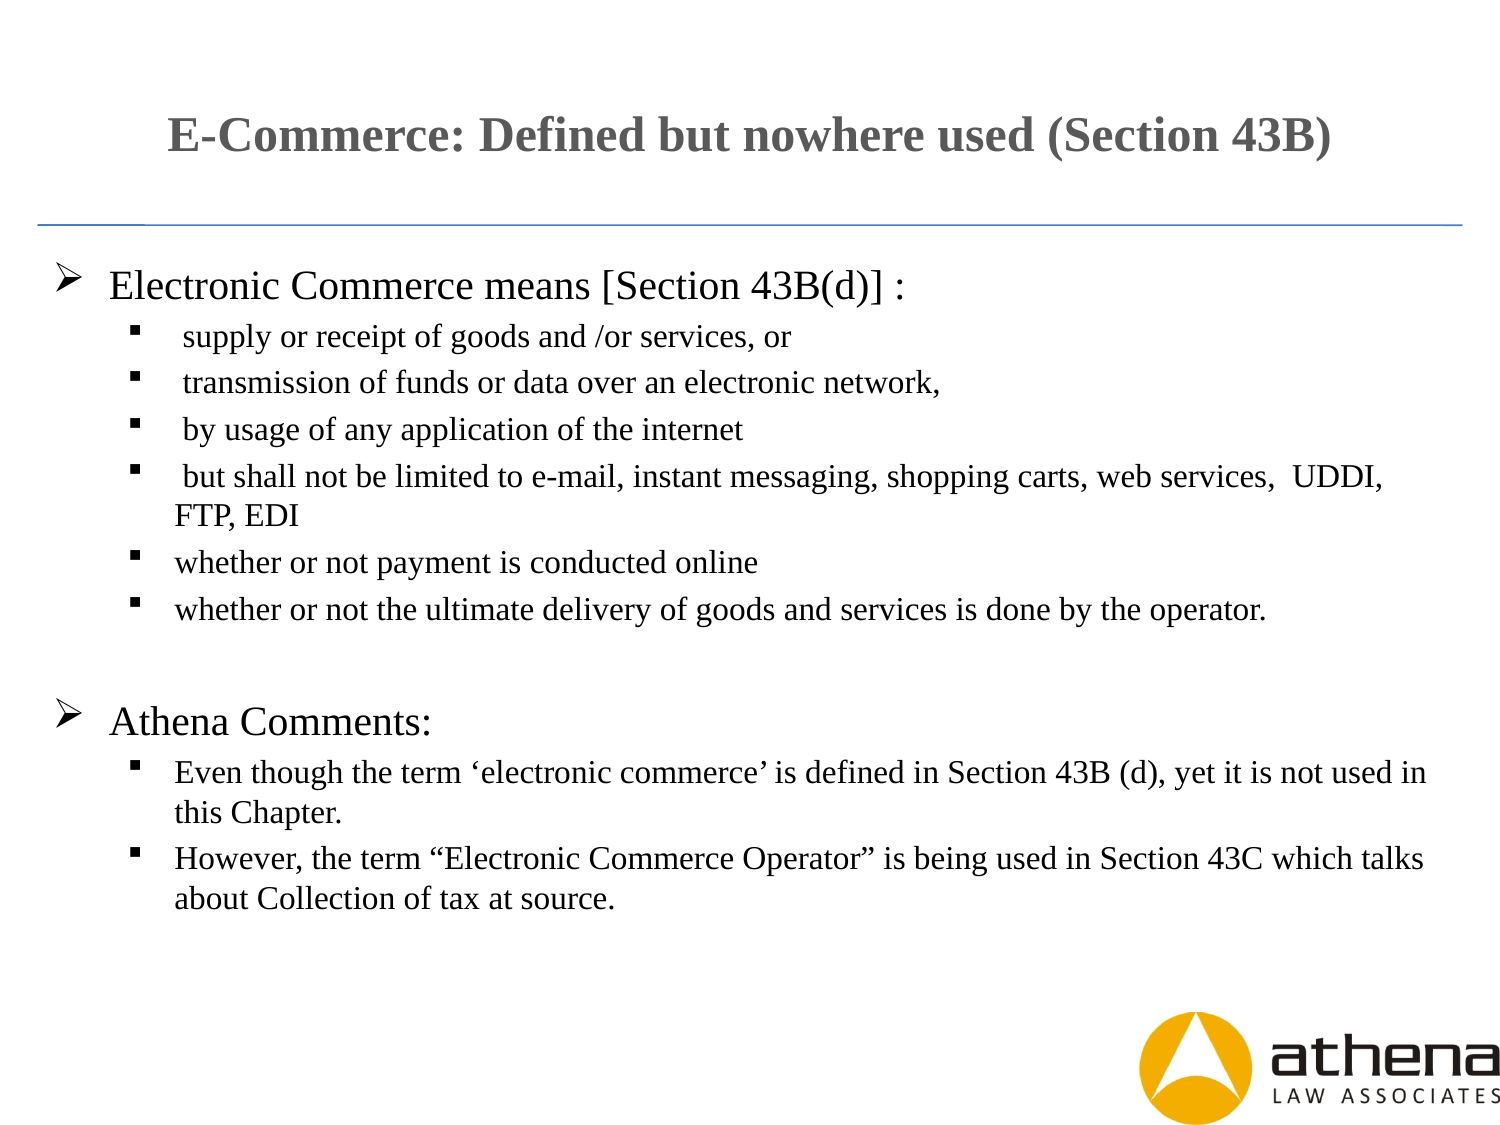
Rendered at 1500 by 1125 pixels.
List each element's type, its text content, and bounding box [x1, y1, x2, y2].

picture [1139, 1012, 1500, 1125]
title E-Commerce: Defined but nowhere used (Section 43B) [75, 62, 1425, 200]
list Electronic Commerce means [Section 43B(d)] : supply or receipt of goods and /or services, or transmission of funds or data over an electronic network, by usage of any application of the internet but shall not be limited to e-mail, instant messaging, shopping carts, web services, UDDI, FTP, EDI whether or not payment is conducted online whether or not the ultimate delivery of goods and services is done by the operator. Athena Comments: Even though the term ‘electronic commerce’ is defined in Section 43B (d), yet it is not used in this Chapter. However, the term “Electronic Commerce Operator” is being used in Section 43C which talks about Collection of tax at source. [37, 249, 1450, 1005]
